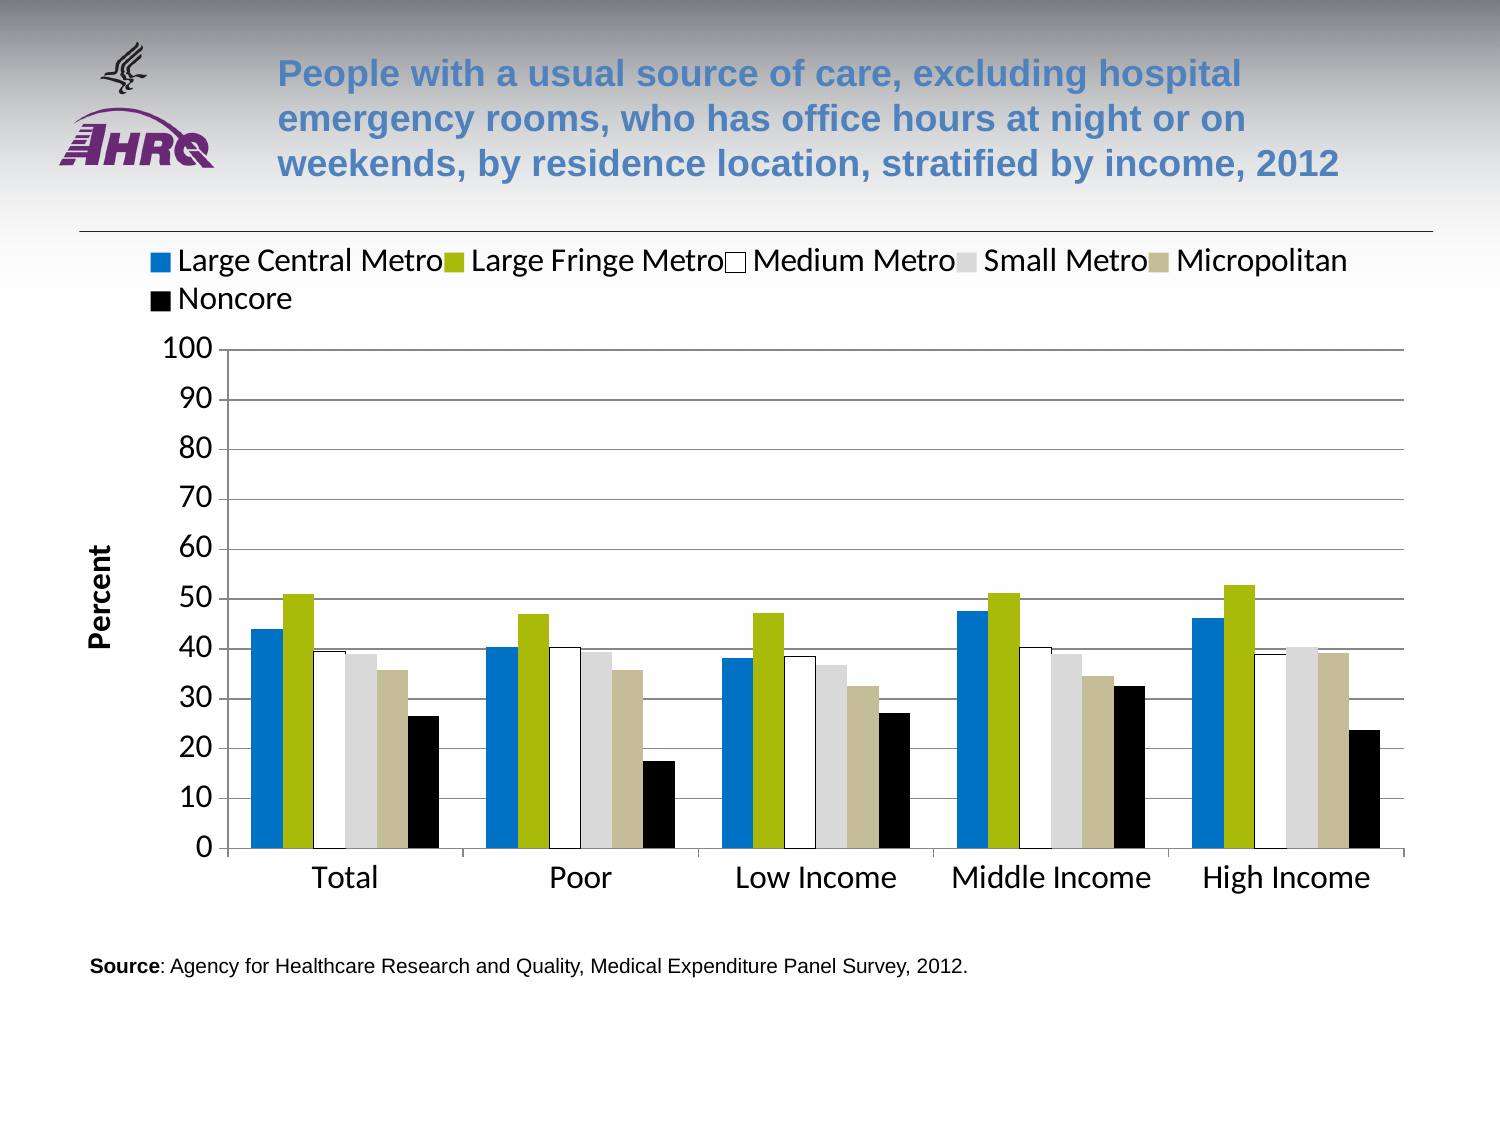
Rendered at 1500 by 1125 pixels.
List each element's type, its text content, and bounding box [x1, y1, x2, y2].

picture [0, 0, 1500, 1125]
text_box Source: Agency for Healthcare Research and Quality, Medical Expenditure Panel Survey, 2012. [75, 945, 1450, 985]
title People with a usual source of care, excluding hospital emergency rooms, who has office hours at night or on weekends, by residence location, stratified by income, 2012 [262, 45, 1425, 188]
chart [74, 239, 1426, 946]
